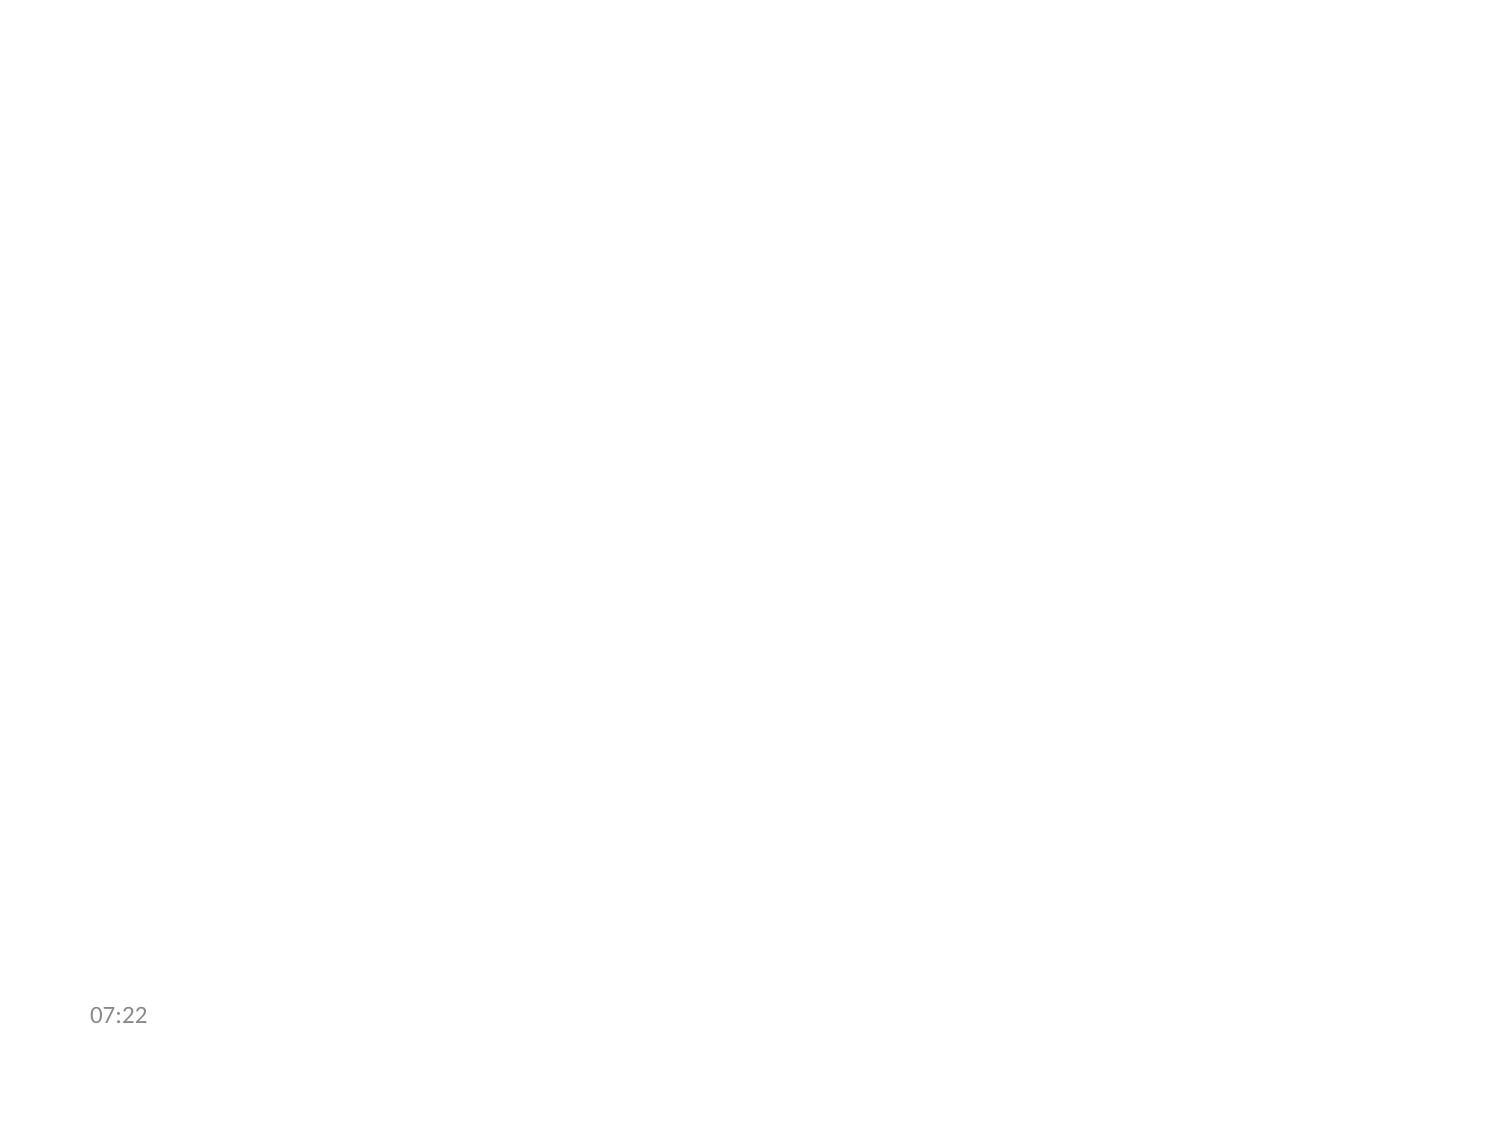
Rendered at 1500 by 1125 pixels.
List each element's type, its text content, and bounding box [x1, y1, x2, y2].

text_box 15:35 [75, 983, 425, 1044]
